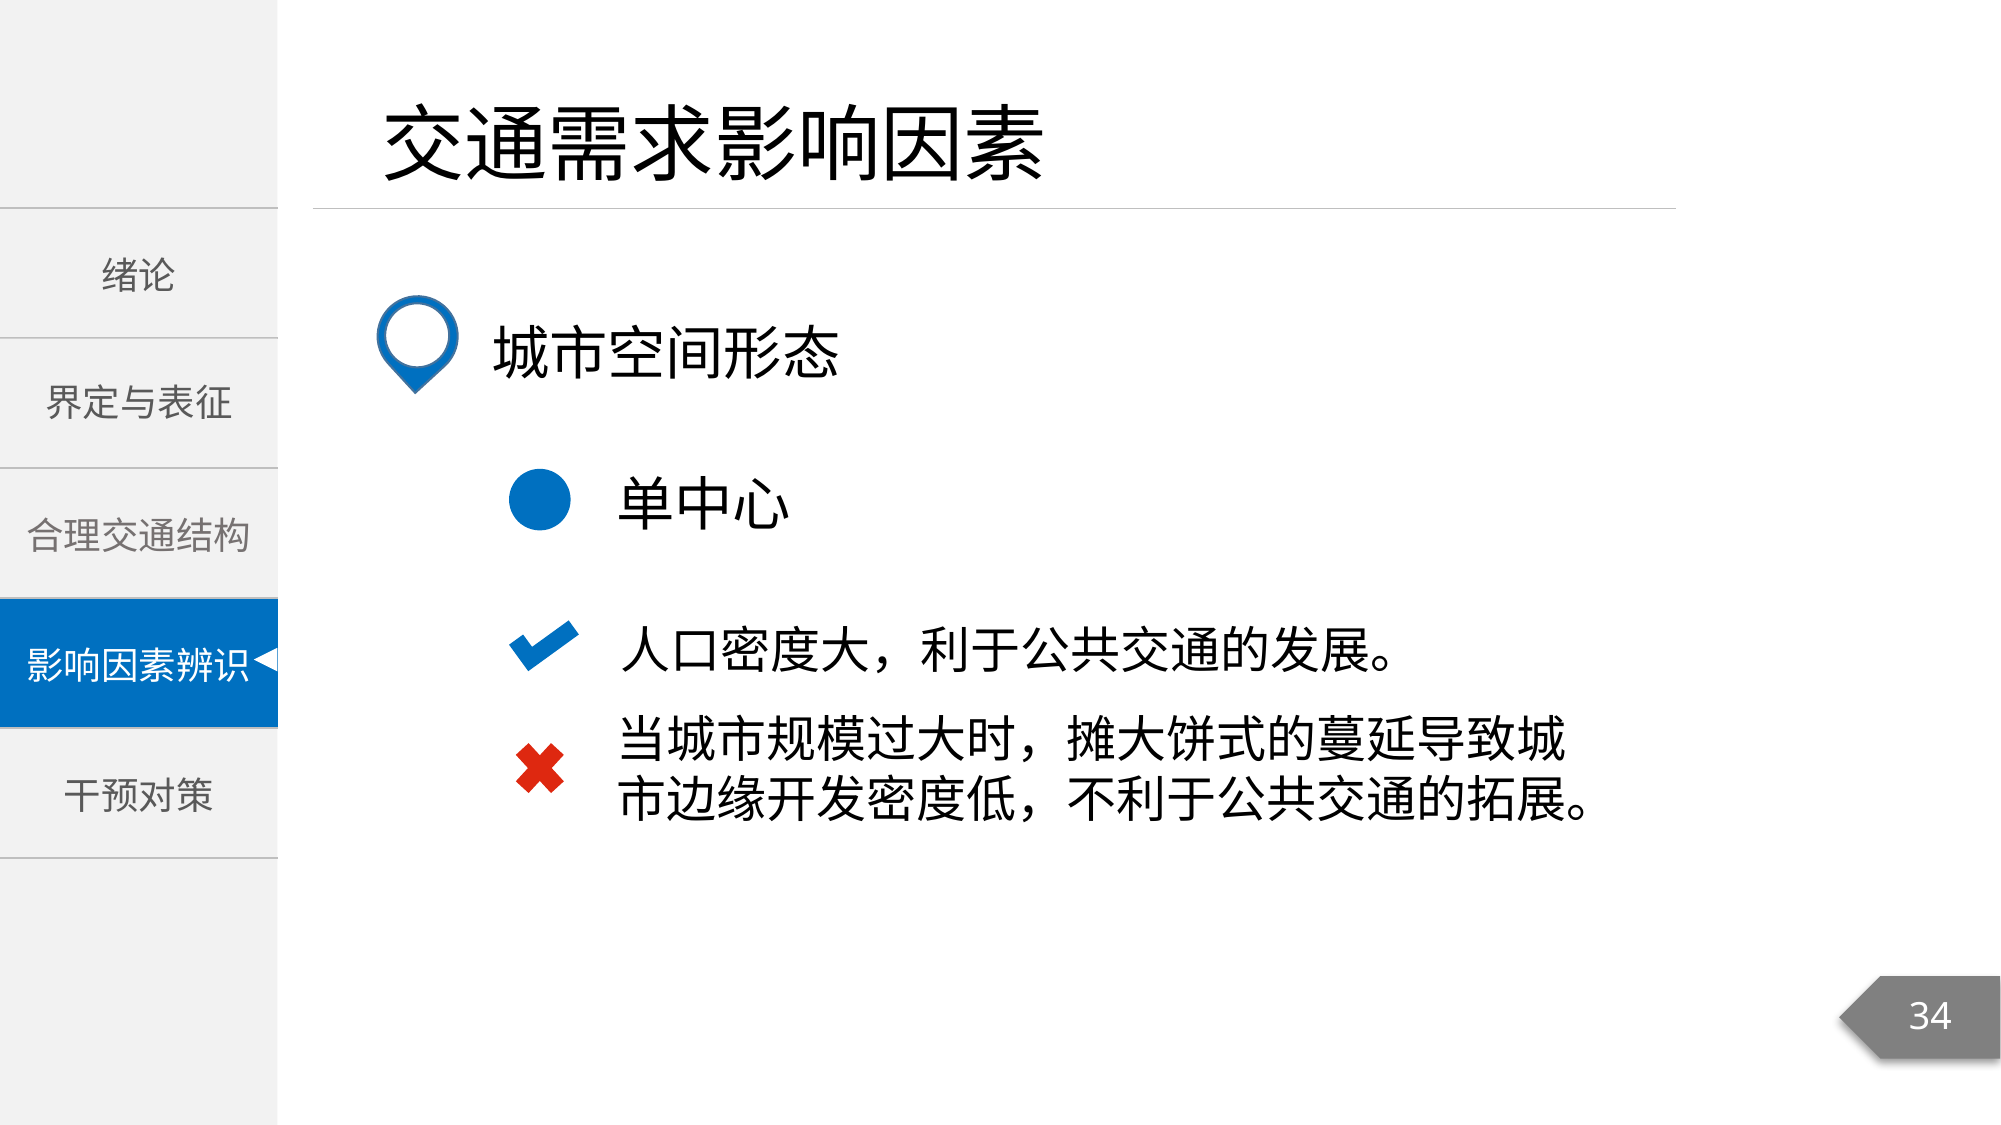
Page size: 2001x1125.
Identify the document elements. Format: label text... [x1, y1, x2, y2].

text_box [377, 296, 458, 377]
text_box 城市空间形态 [476, 308, 856, 394]
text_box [510, 459, 815, 546]
text_box 人口密度大，利于公共交通的发展。 [605, 610, 1436, 686]
text_box [515, 743, 564, 794]
text_box 当城市规模过大时，摊大饼式的蔓延导致城市边缘开发密度低，不利于公共交通的拓展。 [601, 699, 1602, 835]
text_box [509, 620, 579, 672]
